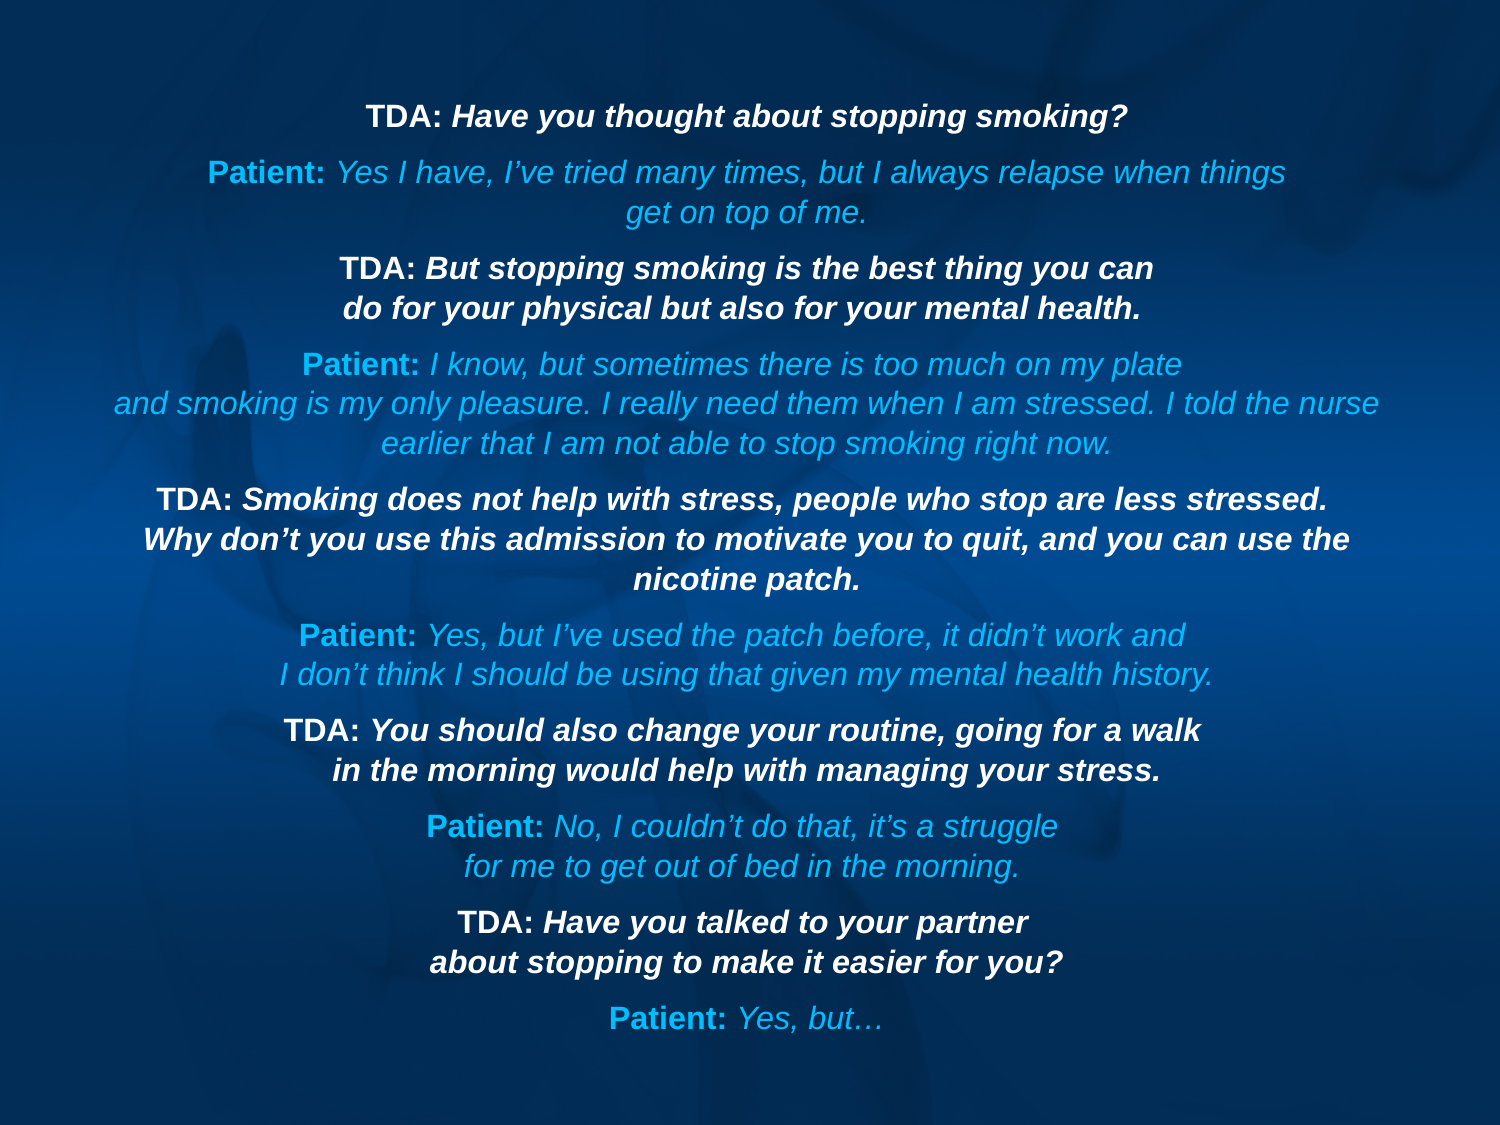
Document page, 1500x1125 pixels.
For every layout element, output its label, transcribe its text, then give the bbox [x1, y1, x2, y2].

text_box TDA: Have you thought about stopping smoking? Patient: Yes I have, I’ve tried many times, but I always relapse when things get on top of me. TDA: But stopping smoking is the best thing you can do for your physical but also for your mental health. Patient: I know, but sometimes there is too much on my plate and smoking is my only pleasure. I really need them when I am stressed. I told the nurse earlier that I am not able to stop smoking right now. TDA: Smoking does not help with stress, people who stop are less stressed. Why don’t you use this admission to motivate you to quit, and you can use the nicotine patch. Patient: Yes, but I’ve used the patch before, it didn’t work and I don’t think I should be using that given my mental health history. TDA: You should also change your routine, going for a walk in the morning would help with managing your stress. Patient: No, I couldn’t do that, it’s a struggle for me to get out of bed in the morning. TDA: Have you talked to your partner about stopping to make it easier for you? Patient: Yes, but… [93, 64, 1401, 1066]
picture [0, 0, 1500, 1125]
